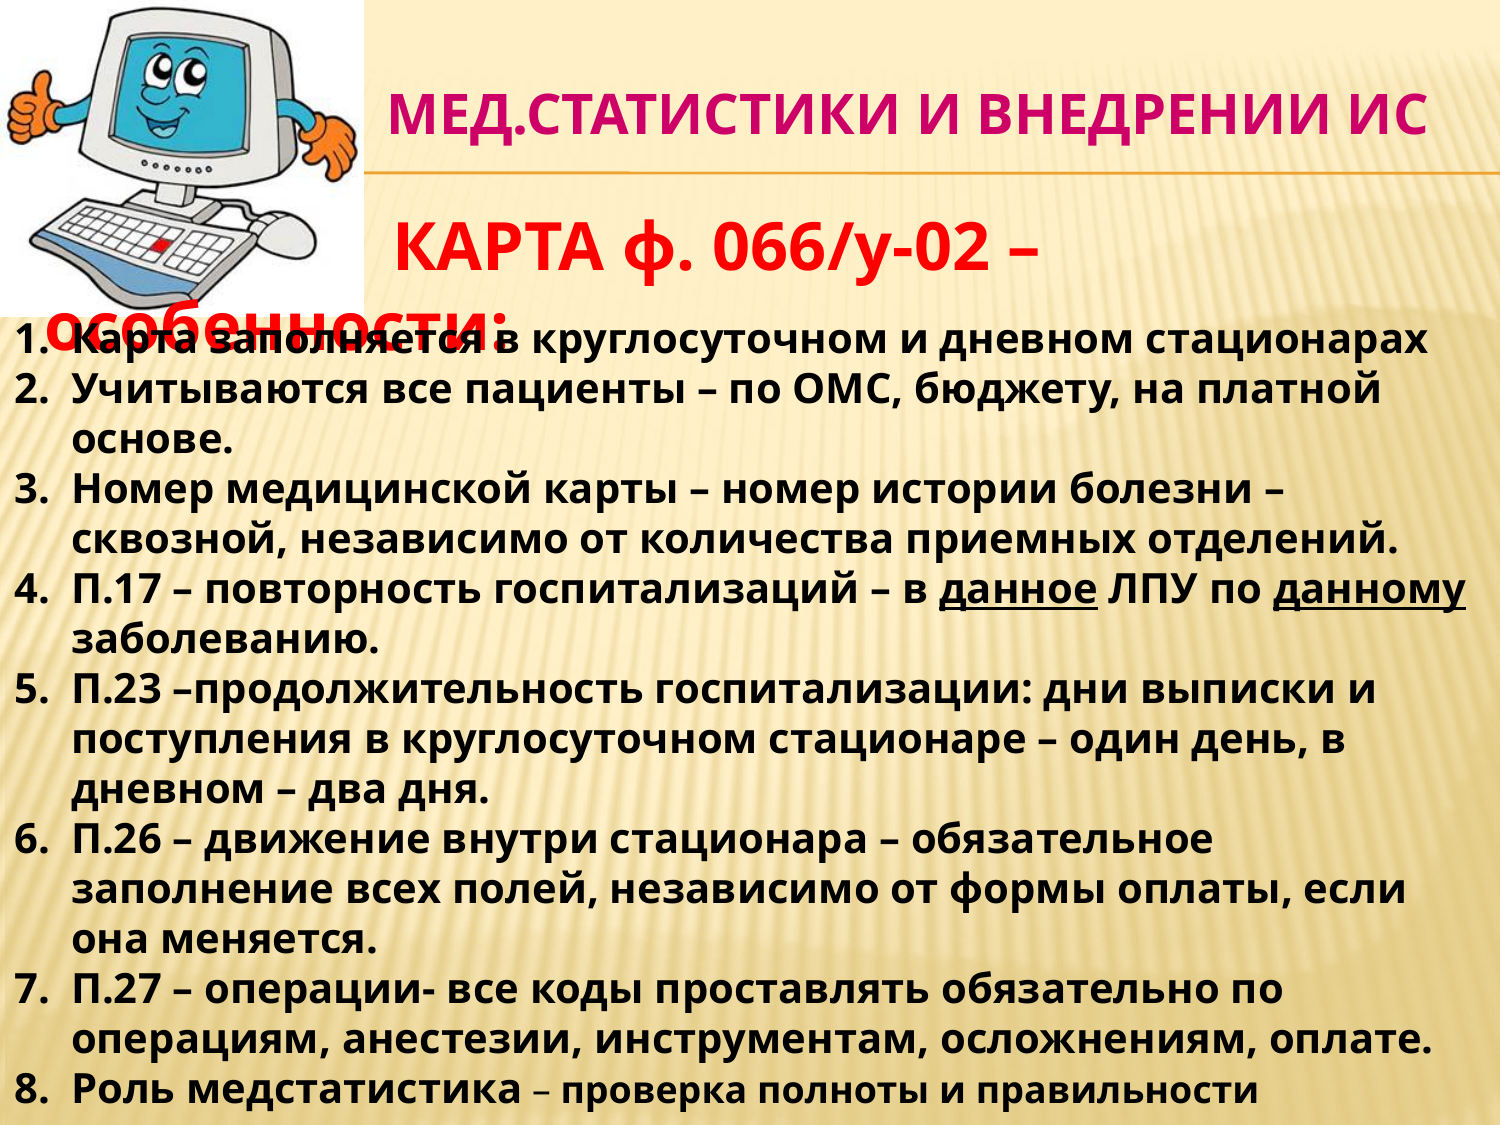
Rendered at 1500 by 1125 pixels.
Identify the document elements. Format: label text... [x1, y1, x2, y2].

picture [0, 0, 364, 317]
title мед.статистики и внедрении ис [372, 46, 1500, 177]
text_box Карта заполняется в круглосуточном и дневном стационарах Учитываются все пациенты – по ОМС, бюджету, на платной основе. Номер медицинской карты – номер истории болезни – сквозной, независимо от количества приемных отделений. П.17 – повторность госпитализаций – в данное ЛПУ по данному заболеванию. П.23 –продолжительность госпитализации: дни выписки и поступления в круглосуточном стационаре – один день, в дневном – два дня. П.26 – движение внутри стационара – обязательное заполнение всех полей, независимо от формы оплаты, если она меняется. П.27 – операции- все коды проставлять обязательно по операциям, анестезии, инструментам, осложнениям, оплате. Роль медстатистика – проверка полноты и правильности кодирования диагнозов и причин смерти – должно соответствовать правилам, указанным в методическом пособии «Использование международной статистической классификации болезней и проблем, с вязанных со здоровьем, десятого пересмотра в практике отечественной медицины» [0, 304, 1500, 1125]
list КАРТА ф. 066/у-02 –особенности: [372, 196, 1500, 304]
